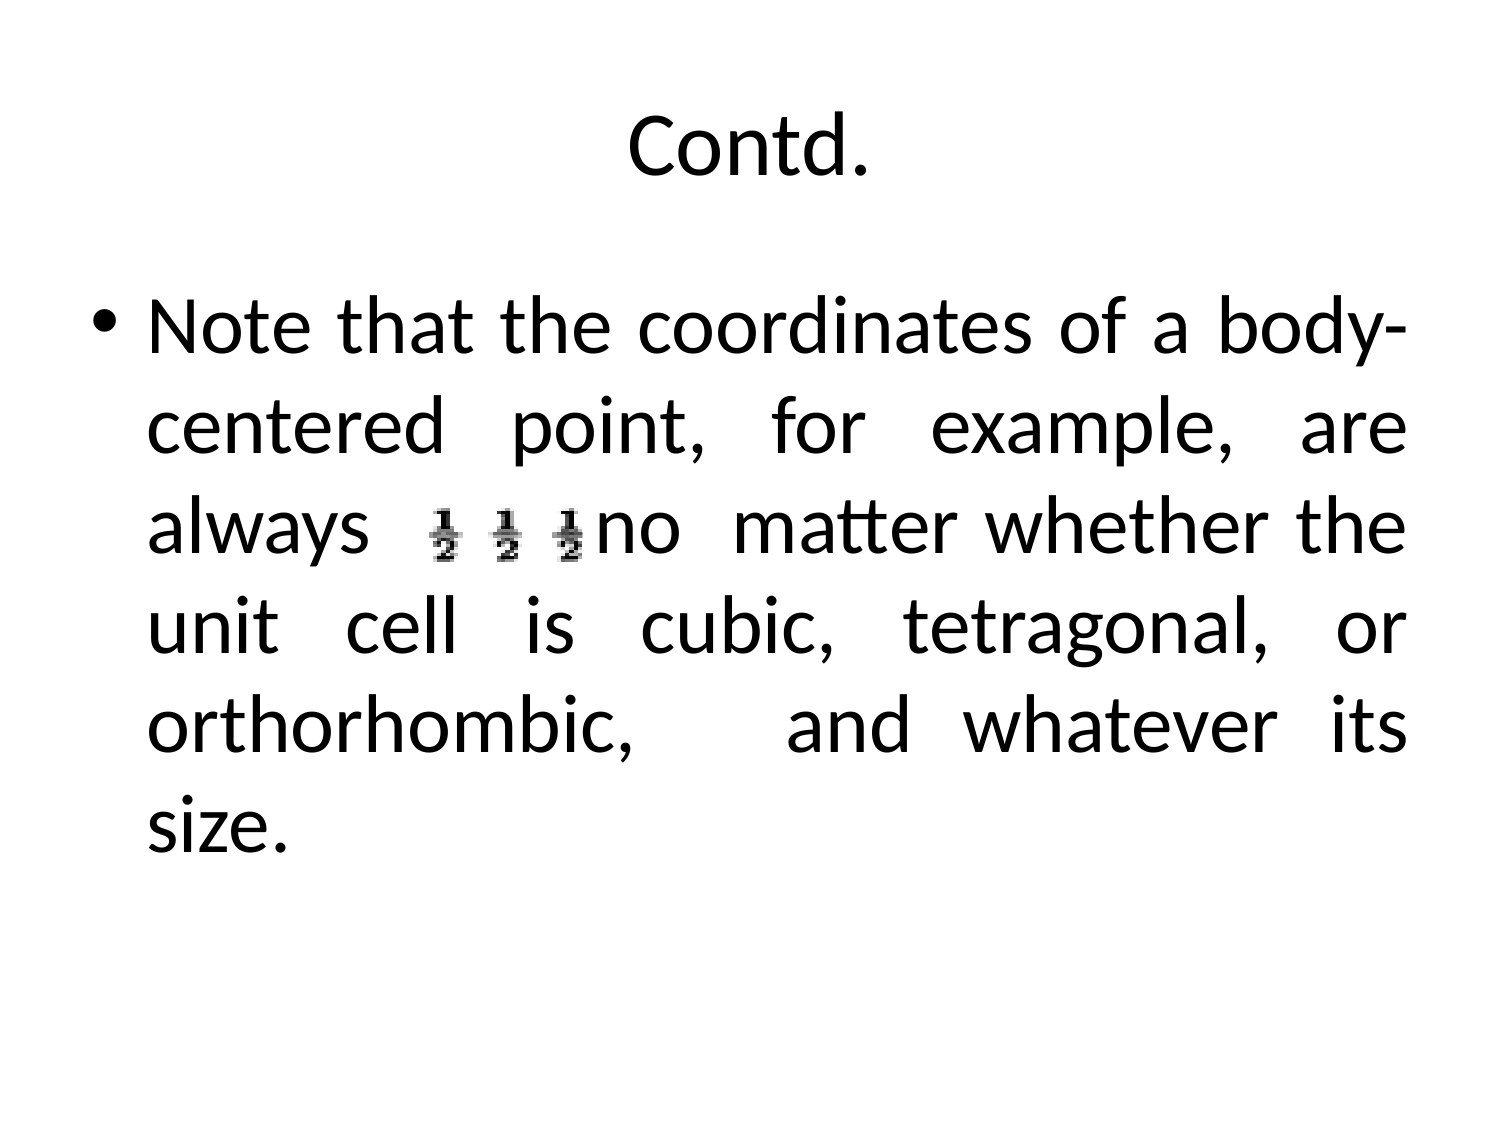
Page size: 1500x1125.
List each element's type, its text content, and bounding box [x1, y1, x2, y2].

title Contd. [75, 45, 1425, 233]
list Note that the coordinates of a body-centered point, for example, are always no matter whether the unit cell is cubic, tetragonal, or orthorhombic, and whatever its size. [75, 262, 1425, 1005]
picture [412, 499, 584, 565]
